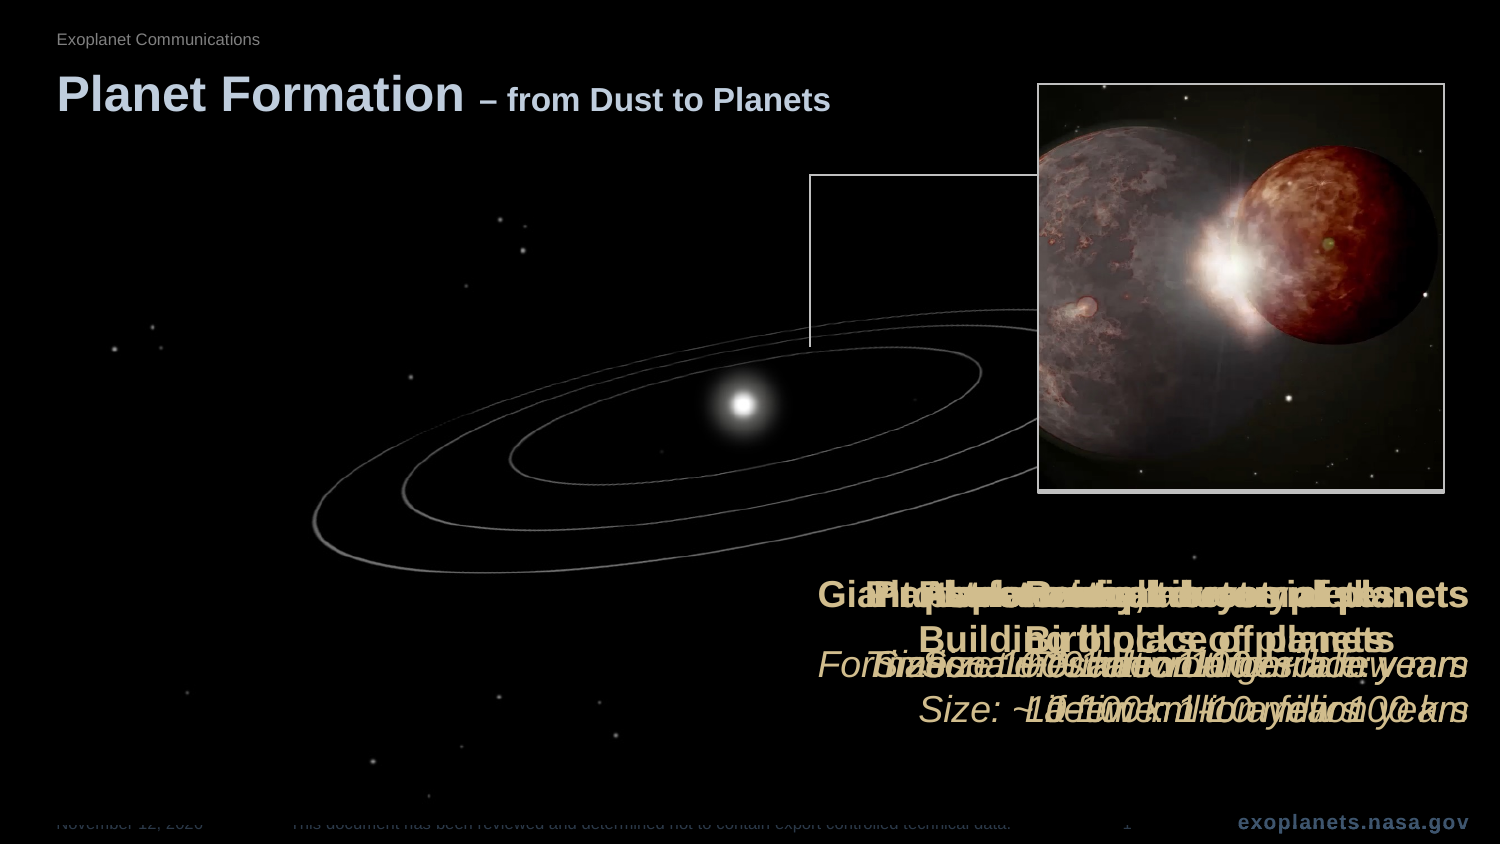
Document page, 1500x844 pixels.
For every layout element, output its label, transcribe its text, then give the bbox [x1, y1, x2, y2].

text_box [0, 194, 1500, 830]
title Planet Formation – from Dust to Planets [41, 53, 1439, 125]
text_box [809, 84, 1444, 490]
list Exoplanet Communications [41, 21, 1439, 53]
